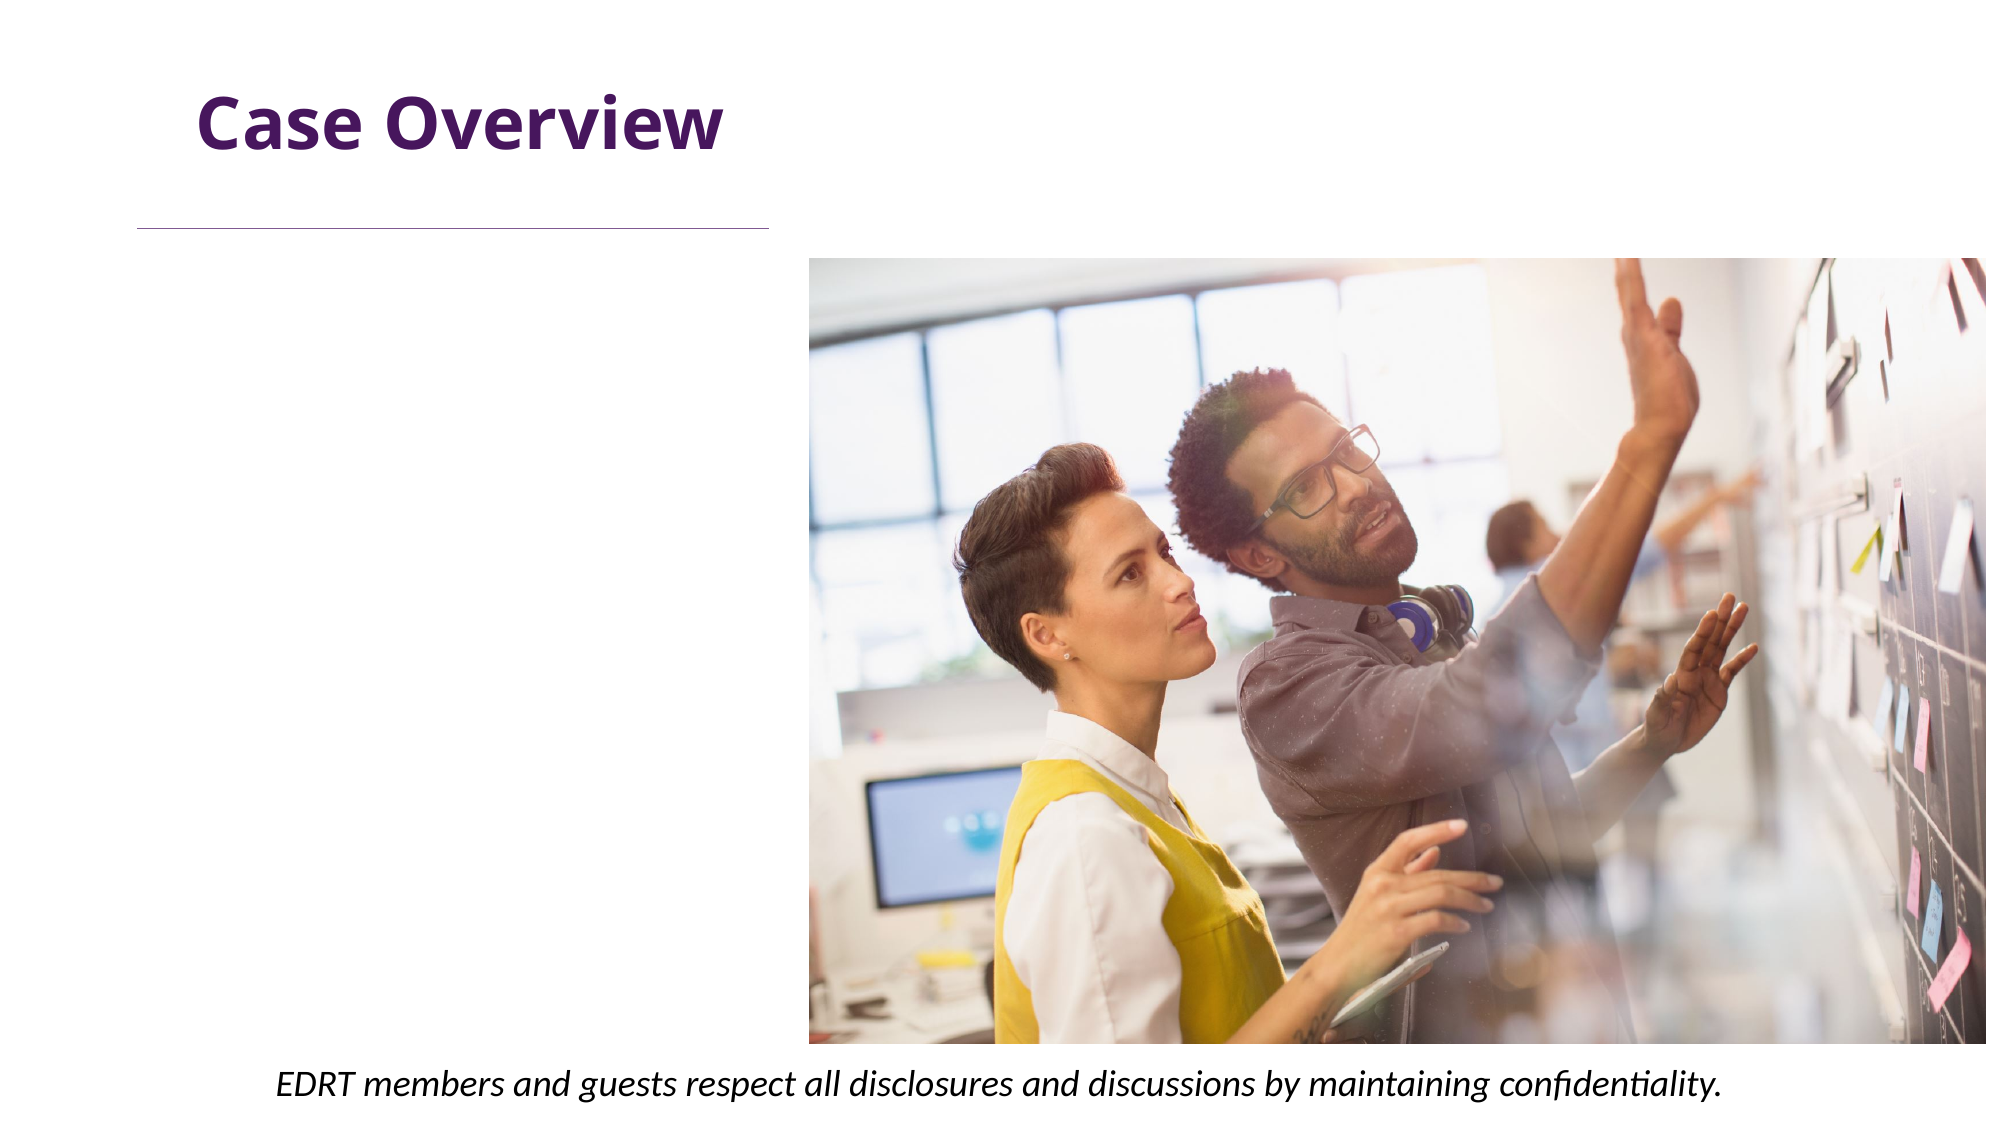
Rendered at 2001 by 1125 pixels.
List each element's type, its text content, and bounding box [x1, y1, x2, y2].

text_box EDRT members and guests respect all disclosures and discussions by maintaining confidentiality. [137, 1051, 1863, 1112]
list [809, 258, 1986, 1044]
title Case Overview [137, 75, 783, 338]
